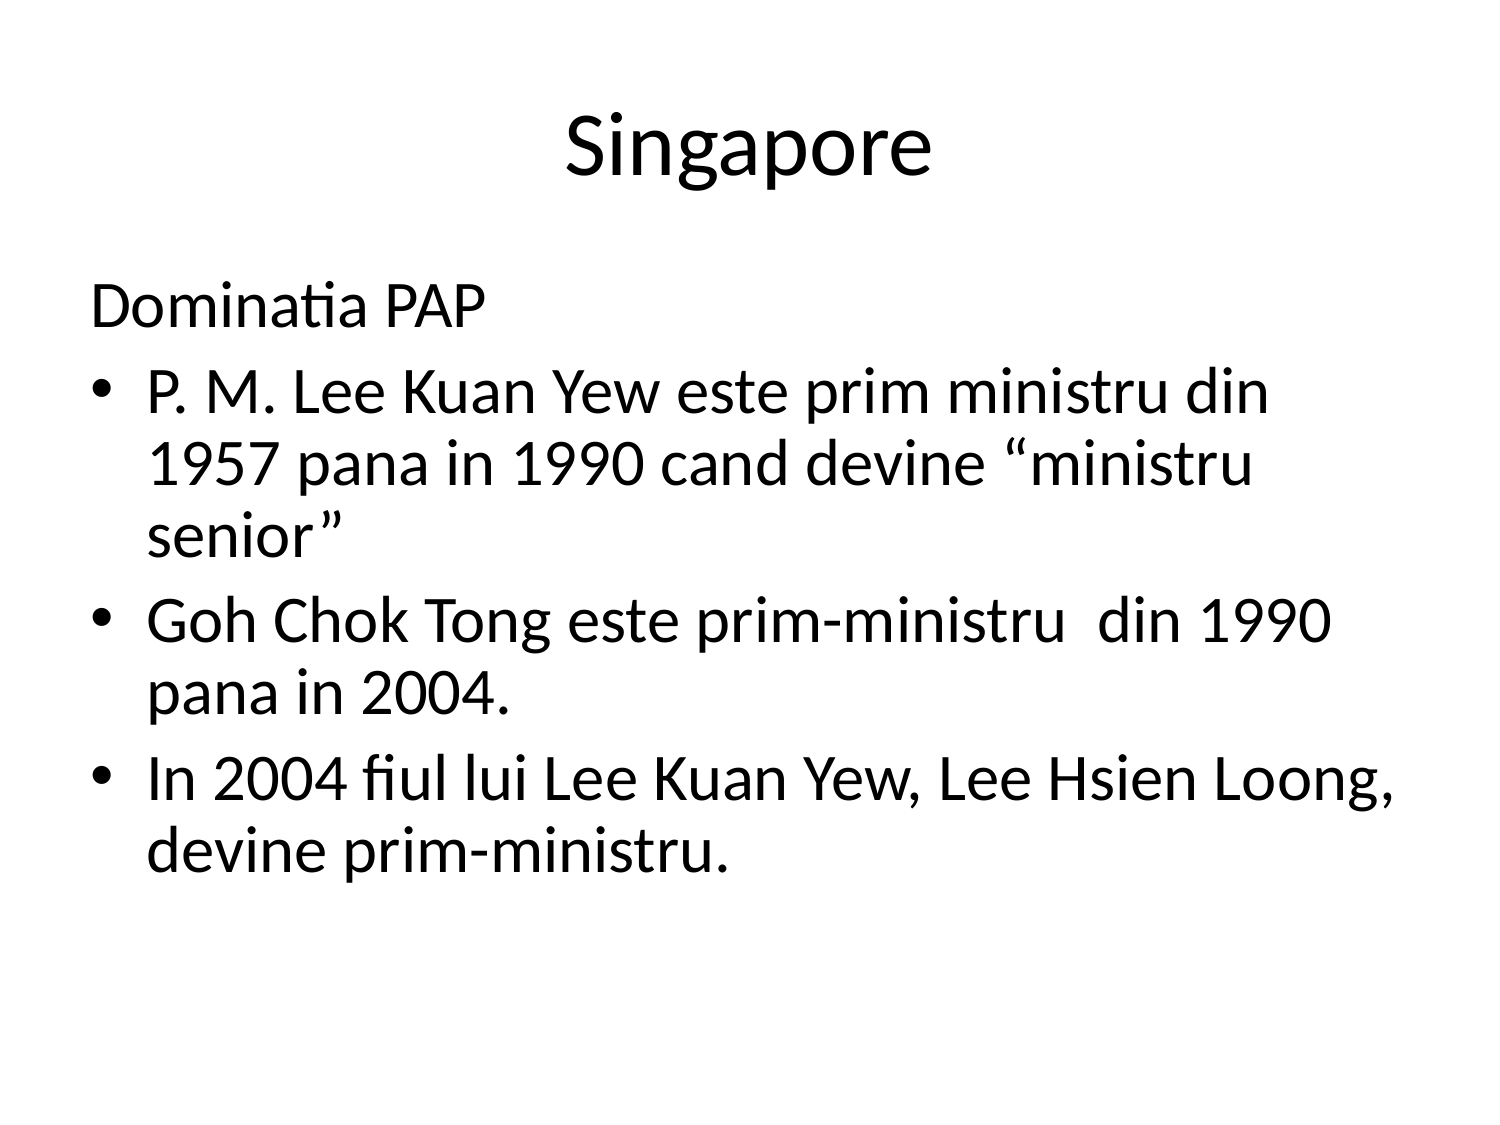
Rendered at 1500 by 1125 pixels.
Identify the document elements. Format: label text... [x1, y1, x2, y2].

title Singapore [75, 45, 1425, 233]
list Dominatia PAP P. M. Lee Kuan Yew este prim ministru din 1957 pana in 1990 cand devine “ministru senior” Goh Chok Tong este prim-ministru din 1990 pana in 2004. In 2004 fiul lui Lee Kuan Yew, Lee Hsien Loong, devine prim-ministru. [75, 262, 1425, 1005]
